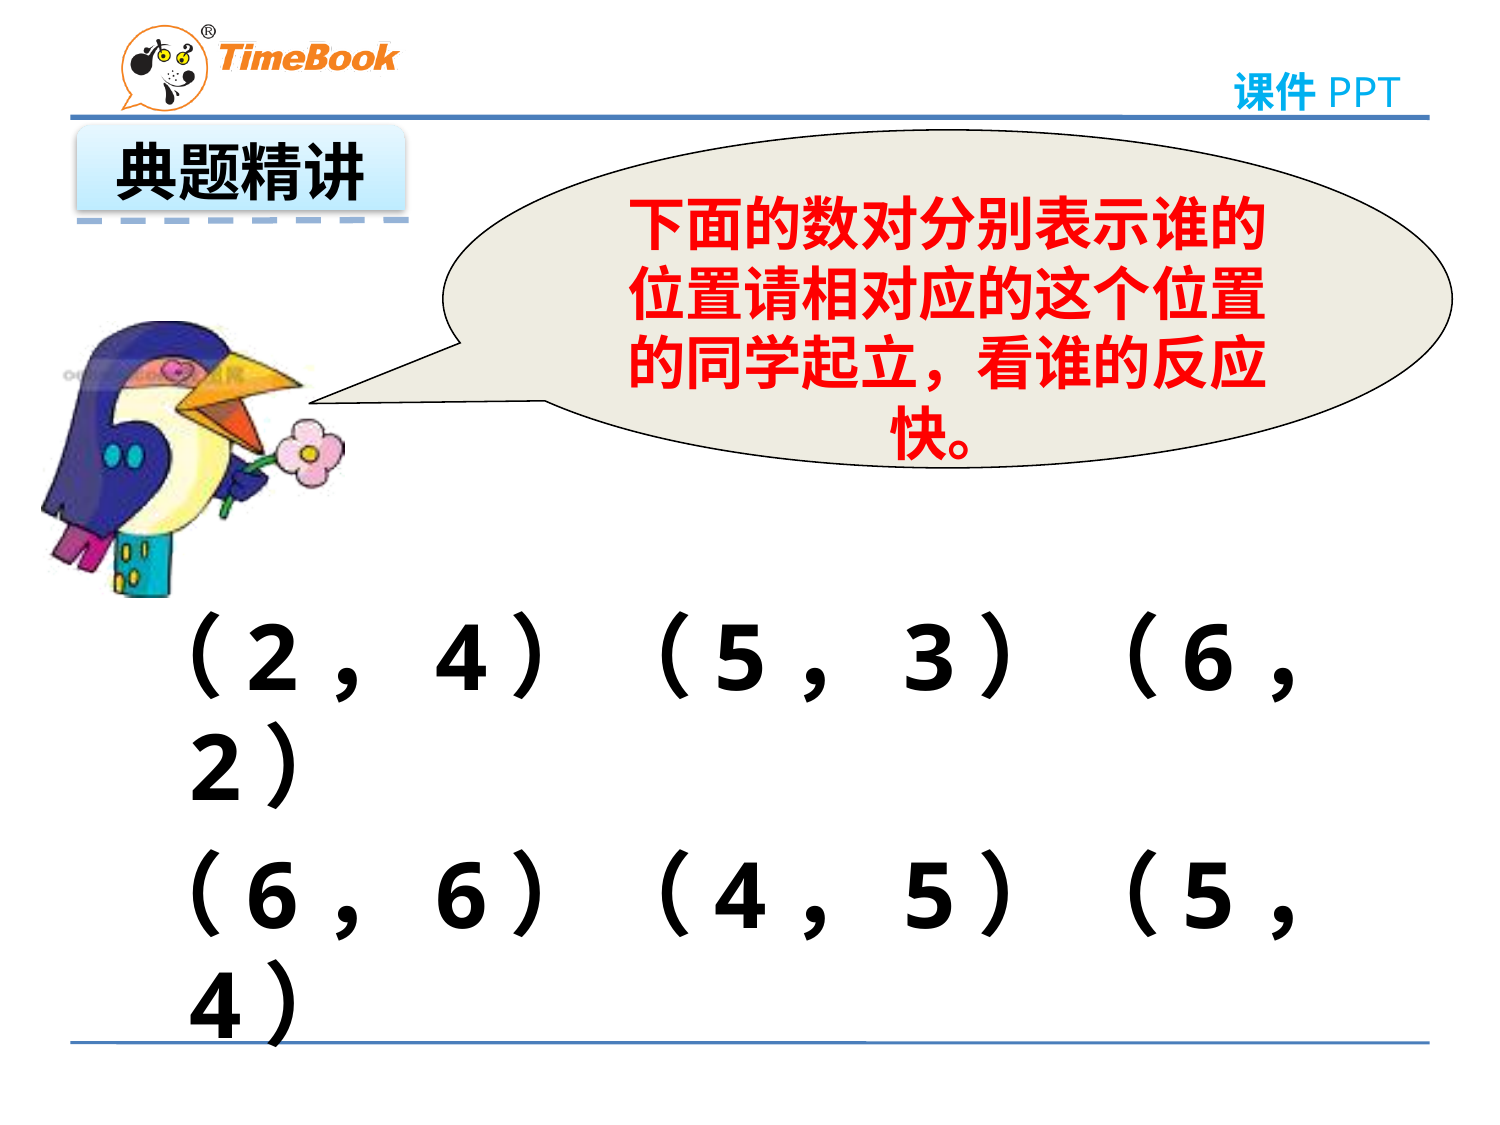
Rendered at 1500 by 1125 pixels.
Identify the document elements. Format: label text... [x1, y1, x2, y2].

text_box （2，4）（5，3）（6，2） （6，6）（4，5）（5，4） [118, 591, 1377, 1125]
text_box 典题精讲 [76, 124, 406, 212]
picture [40, 321, 345, 599]
picture [118, 22, 408, 113]
text_box 下面的数对分别表示谁的位置请相对应的这个位置的同学起立，看谁的反应快。 [350, 129, 1453, 468]
